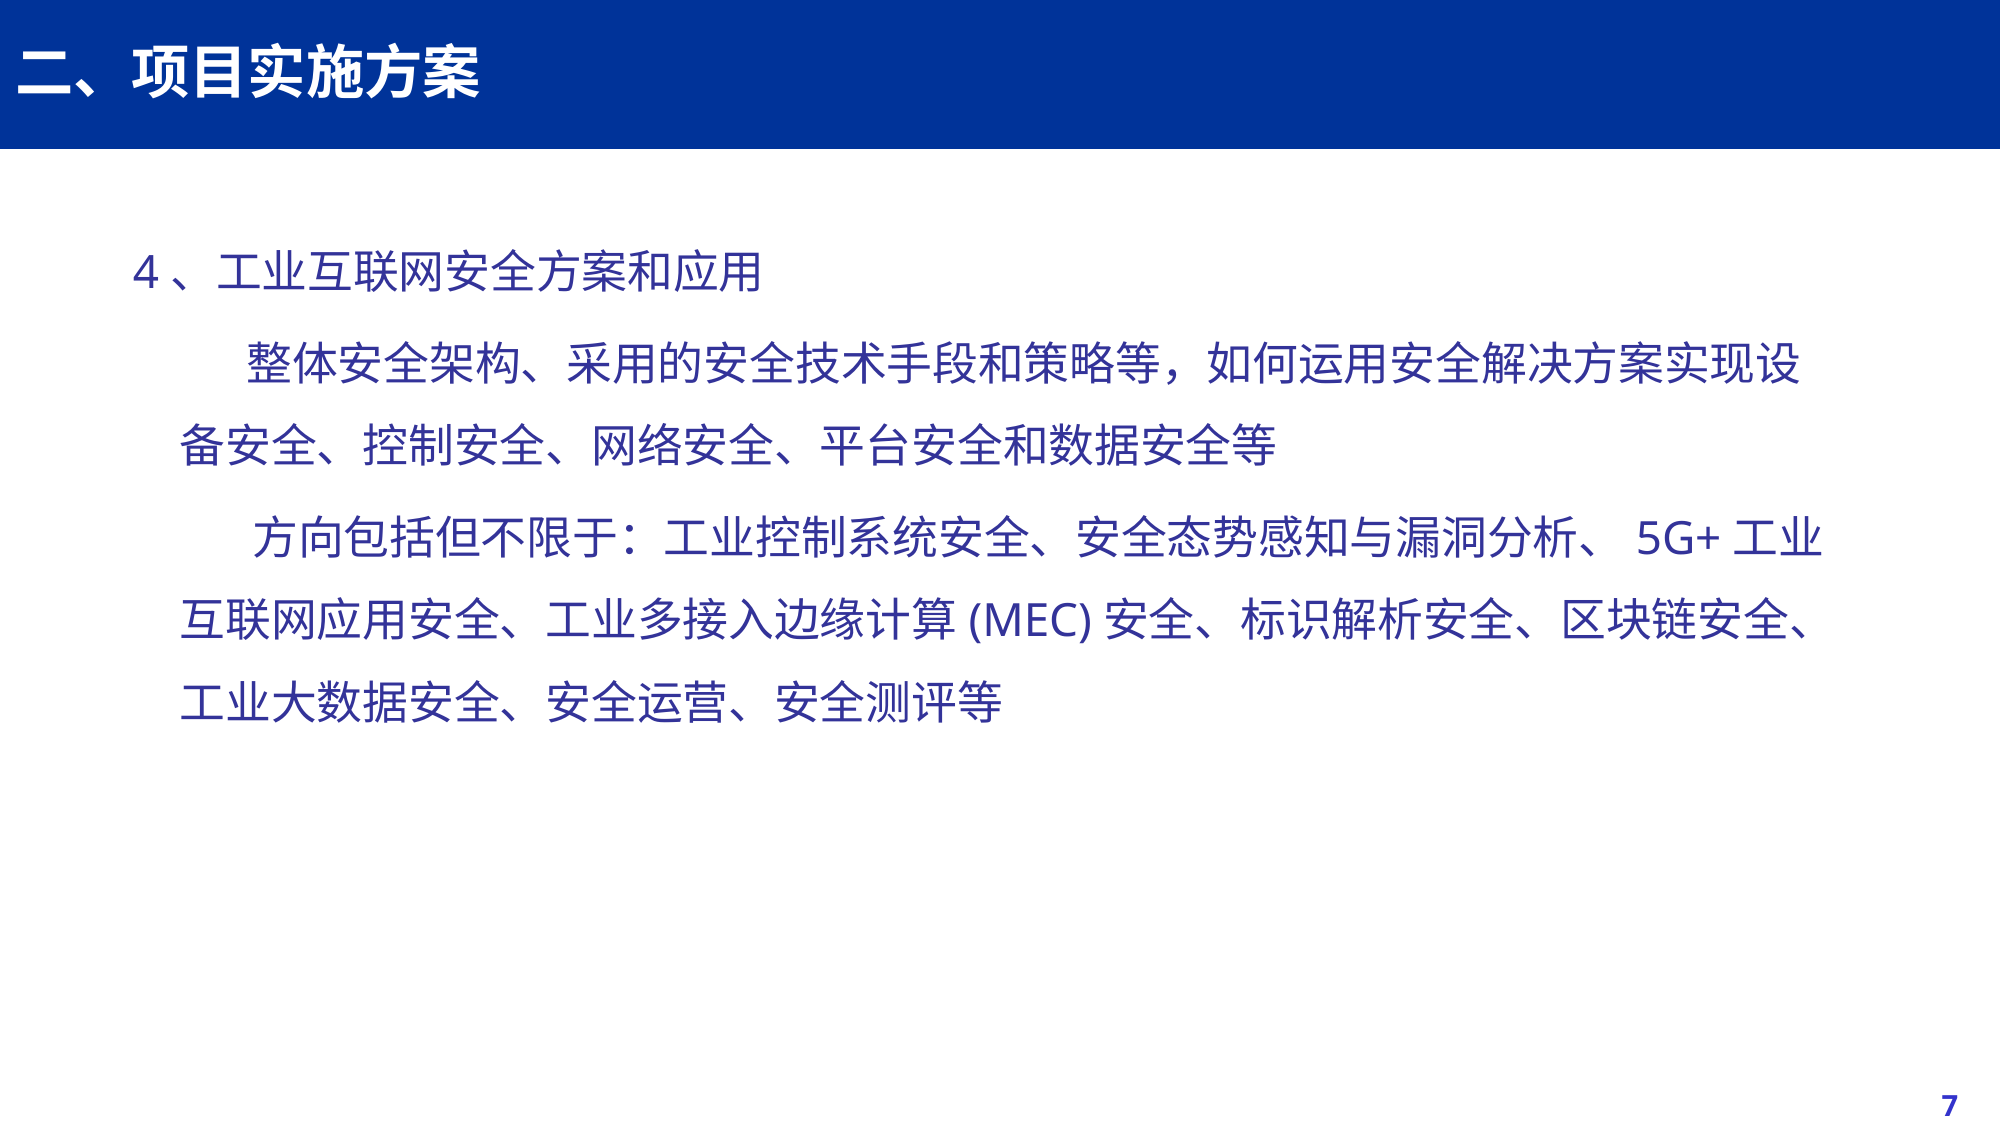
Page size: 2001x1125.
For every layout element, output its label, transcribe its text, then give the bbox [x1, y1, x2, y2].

title 二、项目实施方案 [0, 0, 2000, 145]
text_box 4、工业互联网安全方案和应用 整体安全架构、采用的安全技术手段和策略等，如何运用安全解决方案实现设备安全、控制安全、网络安全、平台安全和数据安全等 方向包括但不限于：工业控制系统安全、安全态势感知与漏洞分析、5G+工业互联网应用安全、工业多接入边缘计算(MEC)安全、标识解析安全、区块链安全、工业大数据安全、安全运营、安全测评等 [43, 208, 1851, 736]
